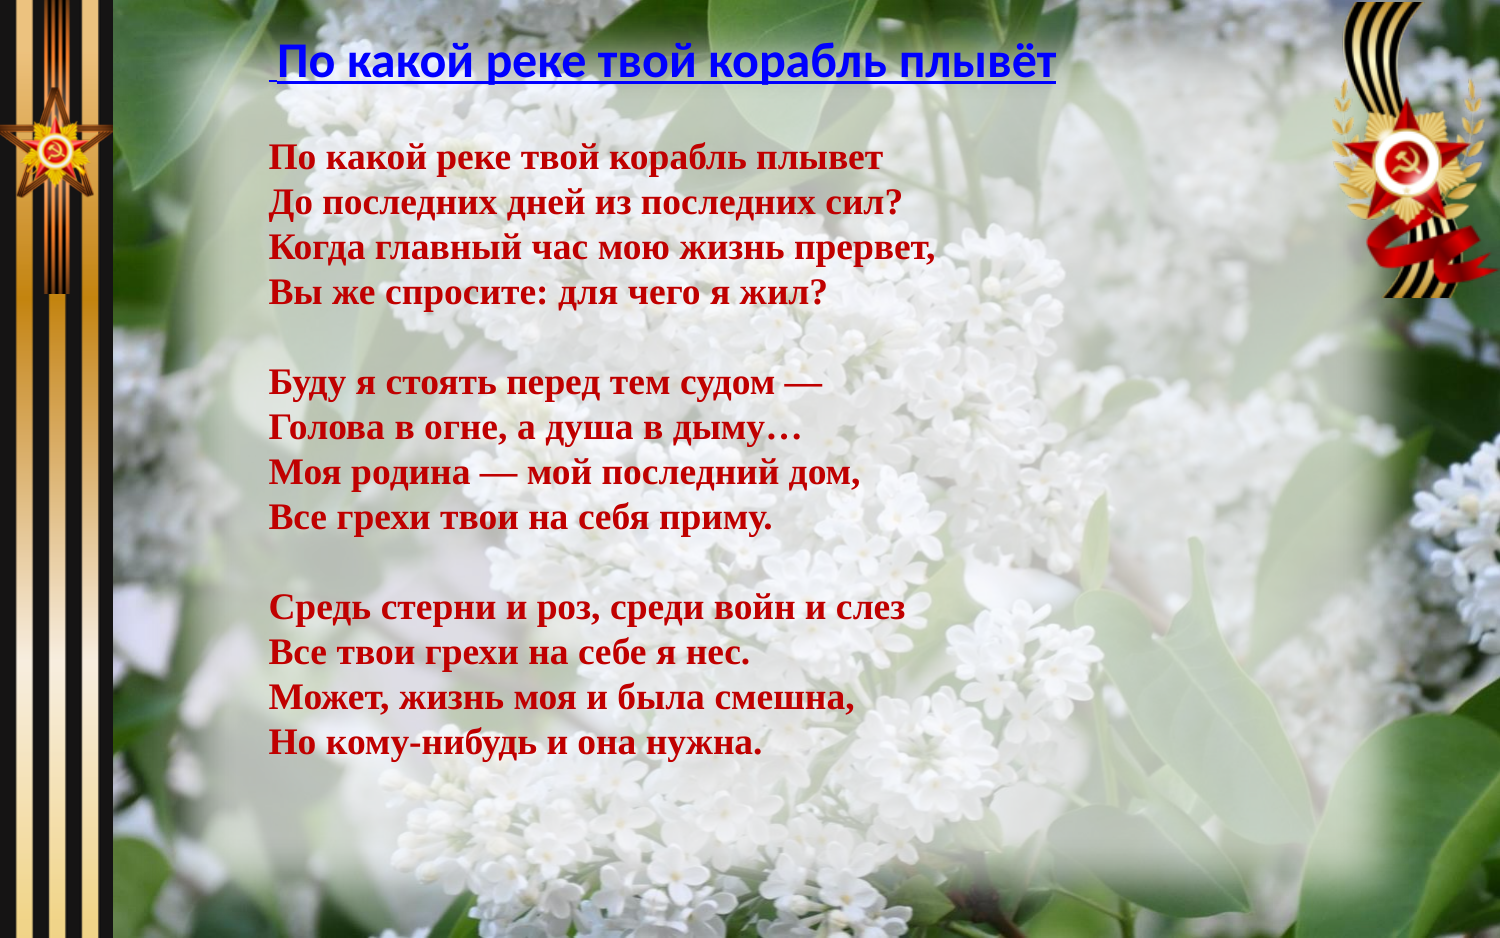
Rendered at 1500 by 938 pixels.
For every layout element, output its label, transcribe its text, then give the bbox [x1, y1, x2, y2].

text_box И женщины с бойцами встанут рядом, и дети нам патроны поднесут, и надо всеми нами зацветут старинные знамена Петрограда. Руками сжав обугленное сердце, такое обещание даю я, горожанка, мать красноармейца, погибшего под Стрельною в бою: Мы будем драться с беззаветной силой, мы одолеем бешеных зверей, мы победим, клянусь тебе, Россия, от имени российских матерей. [168, 32, 1404, 905]
picture [0, 0, 1500, 938]
text_box По какой реке твой корабль плывёт По какой реке твой корабль плывет До последних дней из последних сил? Когда главный час мою жизнь прервет, Вы же спросите: для чего я жил? Буду я стоять перед тем судом — Голова в огне, а душа в дыму… Моя родина — мой последний дом, Все грехи твои на себя приму. Средь стерни и роз, среди войн и слез Все твои грехи на себе я нес. Может, жизнь моя и была смешна, Но кому-нибудь и она нужна. [253, 19, 1270, 770]
